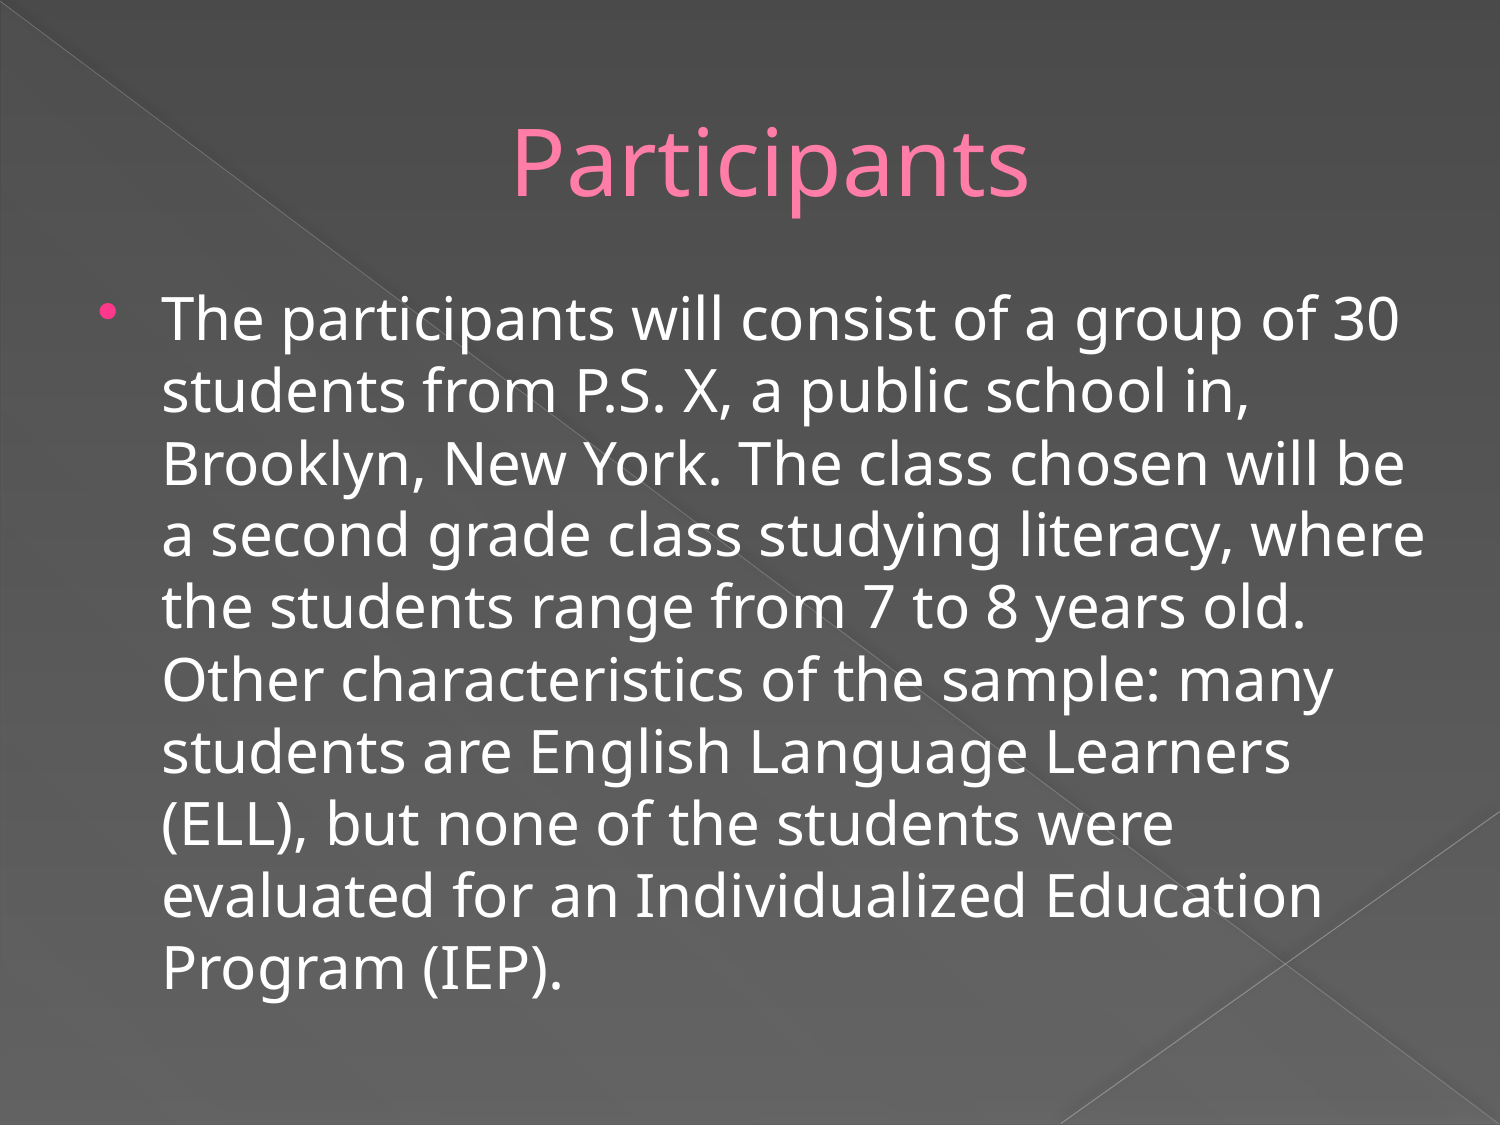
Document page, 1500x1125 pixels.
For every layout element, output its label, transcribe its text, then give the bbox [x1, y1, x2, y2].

list The participants will consist of a group of 30 students from P.S. X, a public school in, Brooklyn, New York. The class chosen will be a second grade class studying literacy, where the students range from 7 to 8 years old. Other characteristics of the sample: many students are English Language Learners (ELL), but none of the students were evaluated for an Individualized Education Program (IEP). [75, 273, 1445, 1011]
title Participants [41, 43, 1445, 274]
